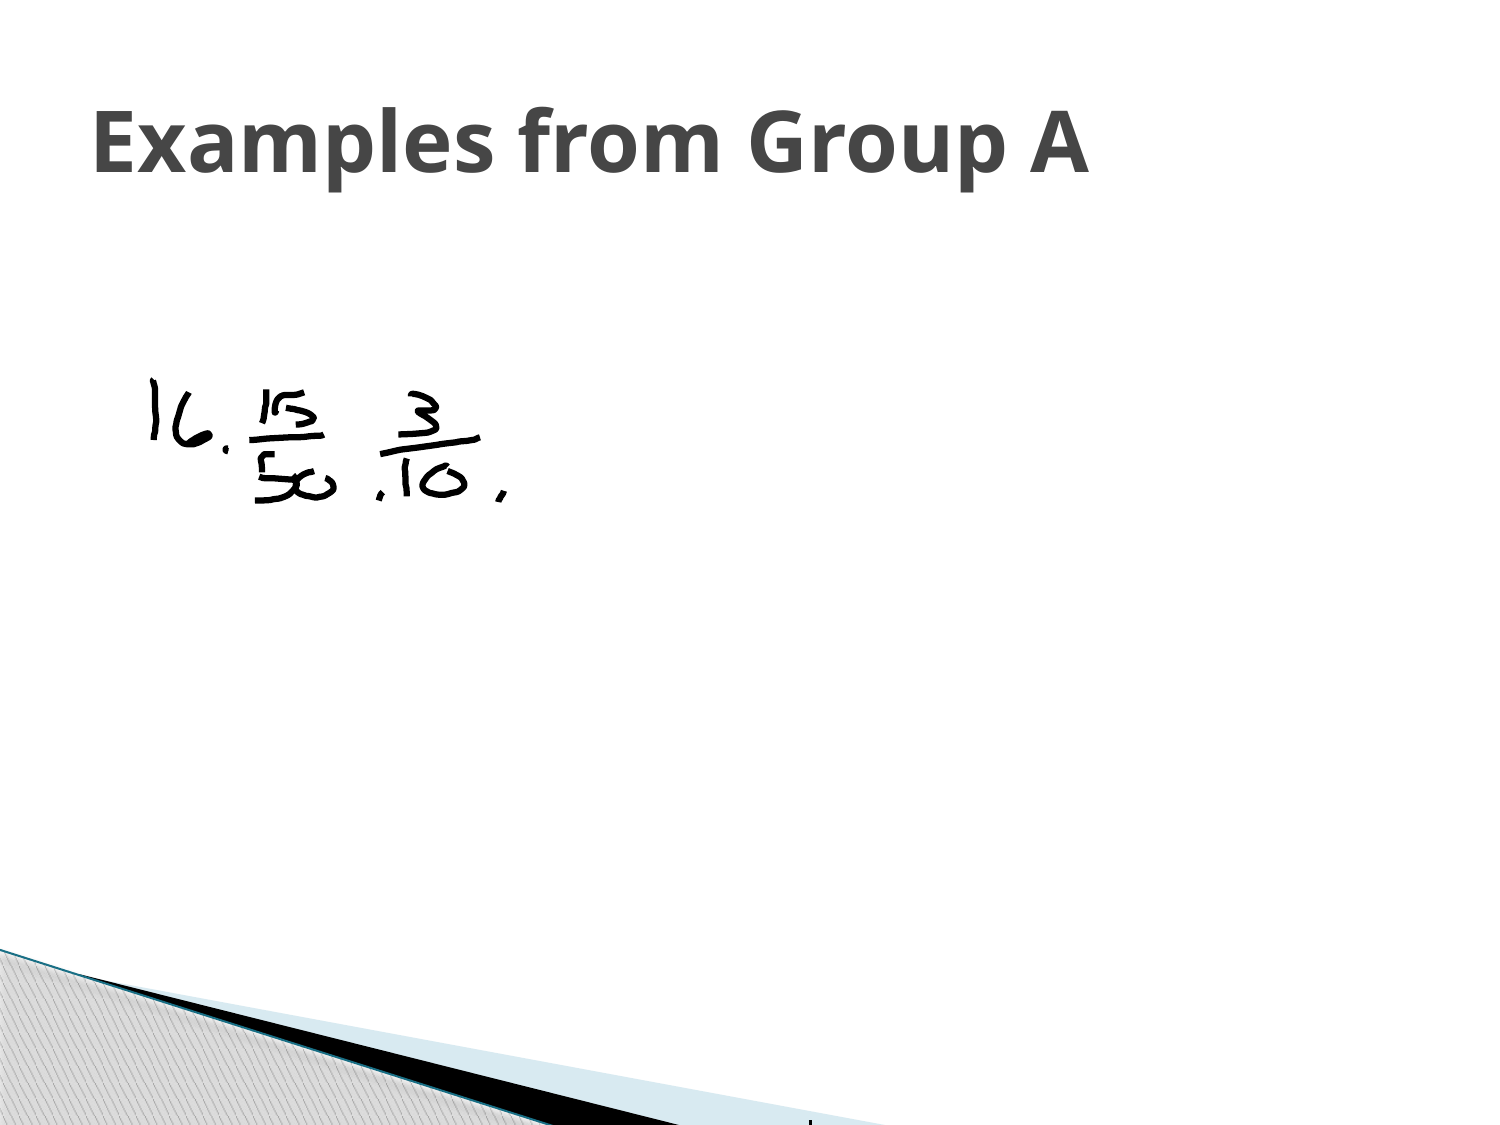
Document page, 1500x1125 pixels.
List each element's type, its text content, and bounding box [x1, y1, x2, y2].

text_box [273, 391, 305, 414]
text_box [258, 475, 297, 482]
text_box [260, 453, 275, 473]
text_box [379, 436, 481, 455]
text_box [249, 433, 325, 441]
text_box [288, 474, 296, 479]
text_box [421, 464, 466, 496]
text_box [295, 470, 335, 499]
text_box [254, 480, 295, 502]
text_box [377, 491, 384, 501]
text_box [174, 392, 211, 446]
text_box [403, 458, 408, 497]
text_box [152, 379, 158, 441]
text_box [261, 389, 267, 424]
title Examples from Group A [75, 45, 1425, 233]
text_box [497, 490, 505, 503]
text_box [398, 393, 438, 436]
text_box [285, 407, 315, 426]
